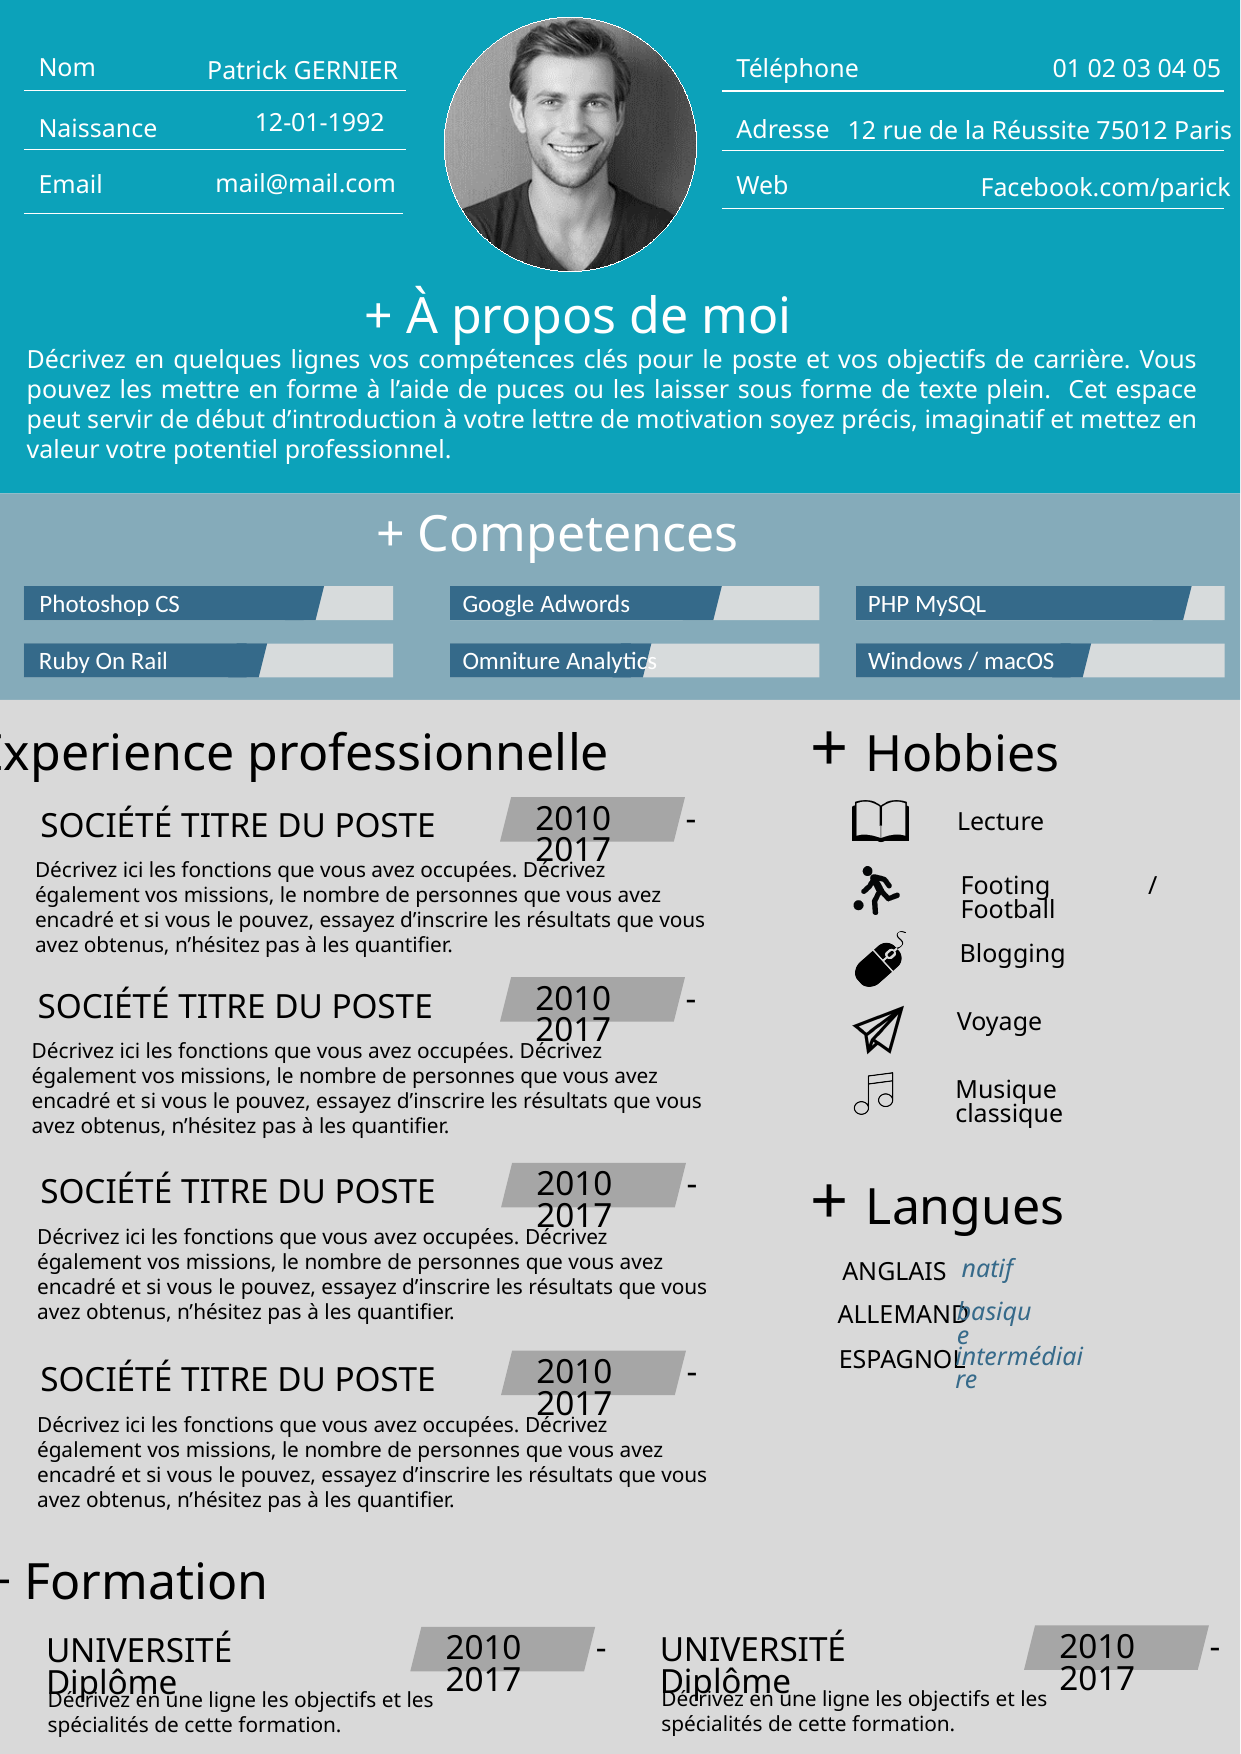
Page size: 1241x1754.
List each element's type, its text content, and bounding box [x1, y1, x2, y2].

text_box SOCIÉTÉ TITRE DU POSTE [25, 1358, 521, 1404]
text_box 2010 - 2017 [520, 797, 712, 876]
picture [852, 1072, 895, 1115]
text_box + Competences [348, 494, 754, 569]
text_box 2010 - 2017 [521, 1350, 713, 1430]
text_box Facebook.com/parick [965, 163, 1241, 209]
text_box intermédiaire [940, 1338, 1100, 1402]
text_box [646, 585, 690, 621]
text_box SOCIÉTÉ TITRE DU POSTE [25, 1170, 521, 1216]
text_box 2010 - 2017 [520, 977, 712, 1056]
text_box [498, 976, 687, 1023]
text_box 12-01-1992 [240, 98, 400, 144]
text_box Google Adwords [447, 580, 646, 625]
text_box [499, 1349, 688, 1397]
text_box + Experience professionnelle [0, 713, 625, 788]
text_box Photoshop CS [24, 580, 196, 625]
text_box + Langues [795, 1150, 1241, 1246]
text_box SOCIÉTÉ TITRE DU POSTE [22, 985, 520, 1030]
text_box PHP MySQL [853, 580, 1002, 625]
text_box Décrivez ici les fonctions que vous avez occupées. Décrivez également vos missions, le nombre de personnes que vous avez encadré et si vous le pouvez, essayez d’inscrire les résultats que vous avez obtenus, n’hésitez pas à les quantifier. [22, 1216, 729, 1332]
text_box Omniture Analytics [447, 637, 673, 683]
picture [852, 931, 909, 988]
text_box [317, 585, 394, 621]
picture [852, 866, 901, 915]
text_box [673, 643, 820, 679]
picture [444, 17, 697, 272]
text_box Décrivez ici les fonctions que vous avez occupées. Décrivez également vos missions, le nombre de personnes que vous avez encadré et si vous le pouvez, essayez d’inscrire les résultats que vous avez obtenus, n’hésitez pas à les quantifier. [20, 849, 727, 964]
text_box [1022, 1624, 1211, 1671]
text_box [1084, 643, 1226, 679]
text_box UNIVERSITÉ Diplôme [31, 1629, 331, 1709]
text_box UNIVERSITÉ Diplôme [644, 1628, 945, 1707]
text_box SOCIÉTÉ TITRE DU POSTE [25, 804, 520, 849]
text_box [1185, 585, 1226, 621]
text_box Voyage [942, 1003, 1169, 1043]
text_box basique [942, 1293, 1058, 1338]
text_box mail@mail.com [200, 159, 412, 205]
text_box + À propos de moi Décrivez en quelques lignes vos compétences clés pour le poste et vos objectifs de carrière. Vous pouvez les mettre en forme à l’aide de puces ou les laisser sous forme de texte plein. Cet espace peut servir de début d’introduction à votre lettre de motivation soyez précis, imaginatif et mettez en valeur votre potentiel professionnel. [11, 276, 1214, 471]
text_box 2010 - 2017 [430, 1626, 622, 1706]
text_box [226, 642, 269, 679]
picture [852, 1004, 904, 1056]
text_box ANGLAIS [827, 1247, 962, 1291]
text_box Décrivez ici les fonctions que vous avez occupées. Décrivez également vos missions, le nombre de personnes que vous avez encadré et si vous le pouvez, essayez d’inscrire les résultats que vous avez obtenus, n’hésitez pas à les quantifier. [16, 1030, 724, 1146]
text_box natif [946, 1250, 1040, 1290]
text_box [0, 492, 1241, 699]
text_box Décrivez en une ligne les objectifs et les spécialités de cette formation. [646, 1678, 1140, 1743]
text_box [0, 0, 1241, 492]
text_box [283, 585, 326, 622]
text_box Patrick GERNIER [192, 47, 414, 92]
text_box [715, 585, 820, 621]
text_box [681, 585, 724, 622]
text_box Adresse [721, 105, 973, 150]
text_box Téléphone [721, 45, 973, 90]
text_box 12 rue de la Réussite 75012 Paris [832, 107, 1241, 152]
text_box Nom [23, 44, 275, 90]
text_box [196, 585, 292, 621]
text_box Footing / Football [945, 868, 1173, 931]
text_box 2010 - 2017 [521, 1162, 713, 1242]
text_box Ruby On Rail [24, 637, 184, 683]
text_box [498, 796, 687, 843]
text_box [260, 643, 394, 679]
text_box Windows / macOS [853, 637, 1070, 683]
text_box Décrivez ici les fonctions que vous avez occupées. Décrivez également vos missions, le nombre de personnes que vous avez encadré et si vous le pouvez, essayez d’inscrire les résultats que vous avez obtenus, n’hésitez pas à les quantifier. [22, 1404, 729, 1519]
text_box [1151, 585, 1193, 622]
text_box Email [23, 161, 275, 206]
text_box Blogging [944, 935, 1172, 975]
text_box [184, 642, 235, 678]
text_box Web [721, 162, 973, 207]
picture [852, 793, 909, 849]
text_box + Hobbies [795, 697, 1241, 793]
text_box Musique classique [940, 1071, 1167, 1135]
text_box + Formation [0, 1541, 284, 1617]
text_box [1002, 585, 1160, 621]
text_box [1070, 642, 1093, 679]
text_box 01 02 03 04 05 [1037, 45, 1241, 91]
text_box 2010 - 2017 [1044, 1625, 1236, 1704]
text_box ALLEMAND [822, 1291, 985, 1337]
text_box ESPAGNOL [823, 1335, 942, 1381]
text_box [0, 699, 1241, 1754]
text_box [408, 1625, 597, 1673]
text_box Décrivez en une ligne les objectifs et les spécialités de cette formation. [32, 1679, 527, 1745]
text_box Lecture [942, 804, 1102, 844]
text_box [499, 1161, 688, 1209]
text_box Naissance [23, 104, 275, 149]
